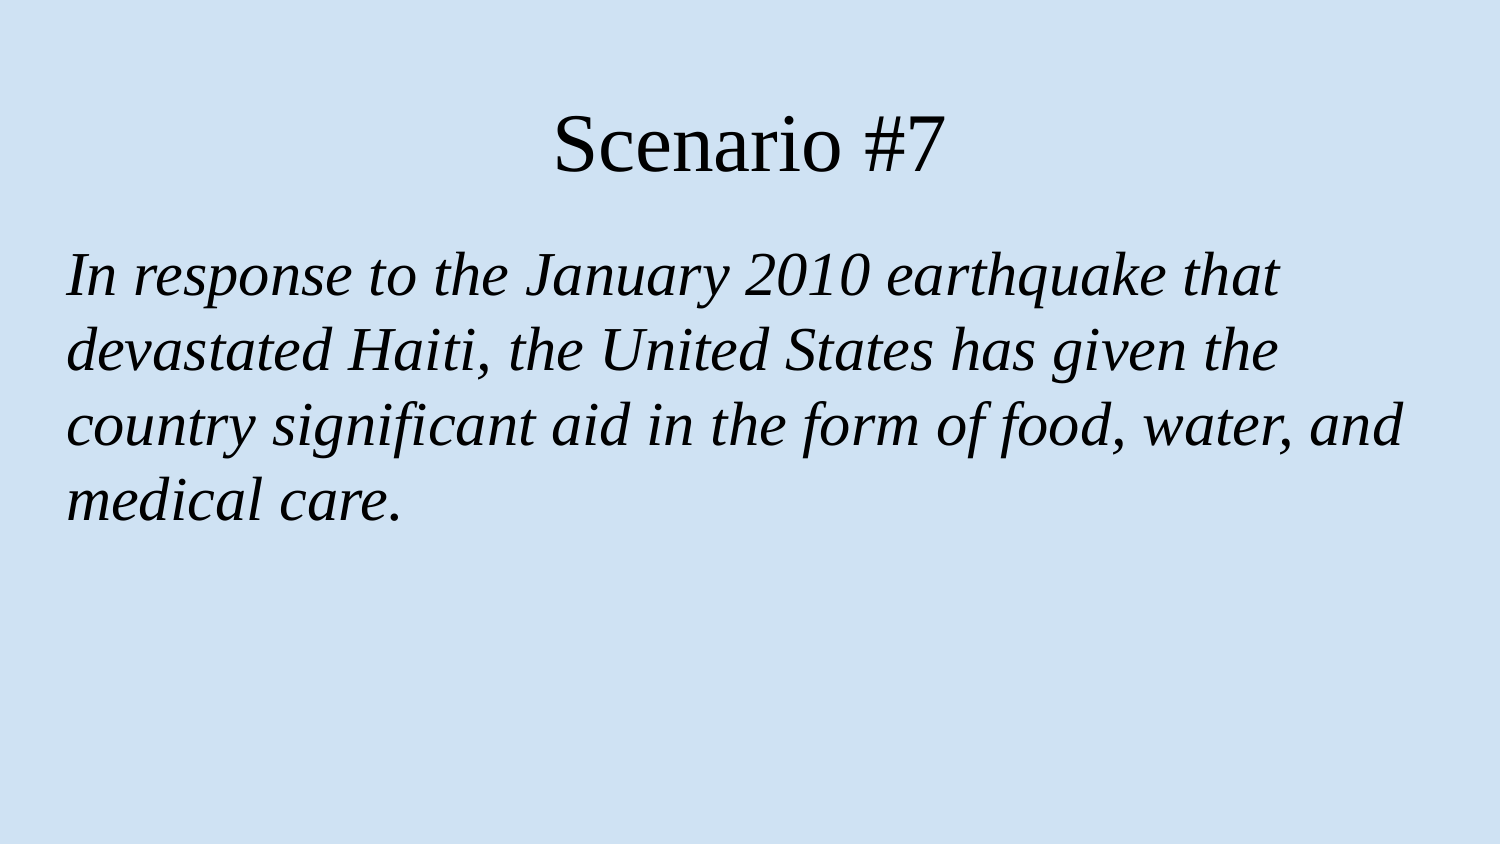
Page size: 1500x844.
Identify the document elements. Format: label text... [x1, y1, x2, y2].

list In response to the January 2010 earthquake that devastated Haiti, the United States has given the country significant aid in the form of food, water, and medical care. [51, 218, 1449, 750]
title Scenario #7 [51, 72, 1449, 167]
